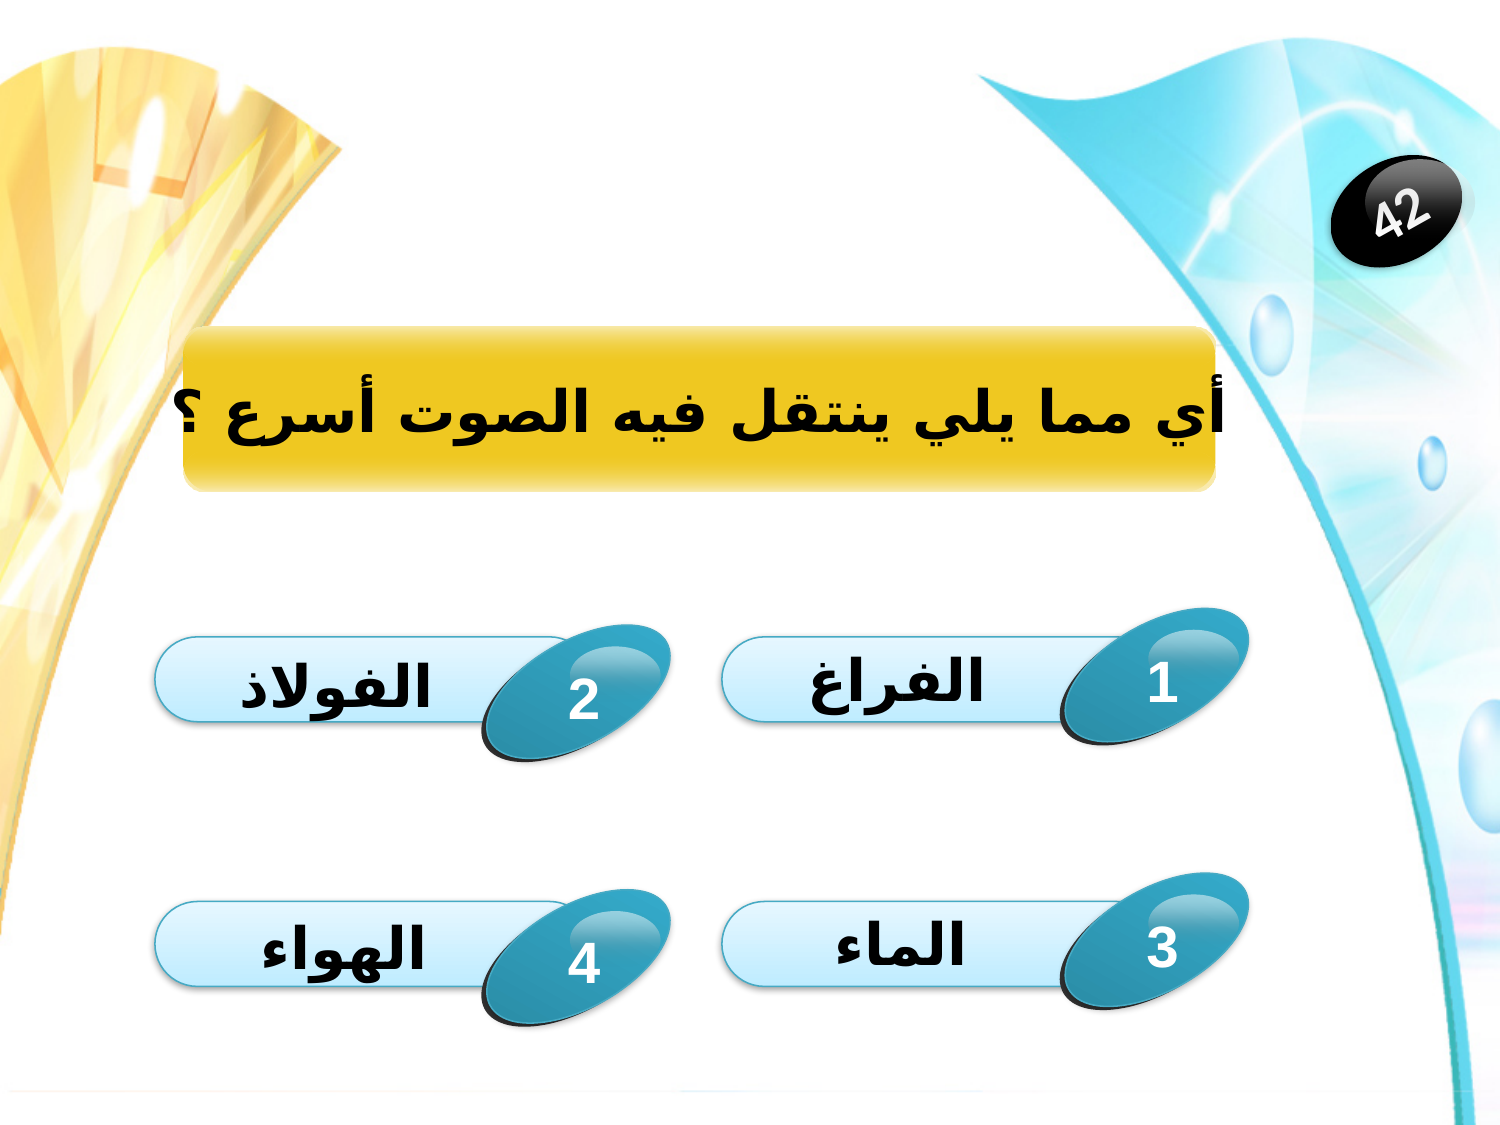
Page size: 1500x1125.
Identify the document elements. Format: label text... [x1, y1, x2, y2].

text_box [135, 901, 680, 1012]
text_box 42 [1330, 178, 1418, 268]
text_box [182, 325, 1216, 492]
picture [0, 0, 1500, 1125]
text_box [691, 888, 1259, 995]
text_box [154, 636, 680, 747]
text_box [721, 623, 1259, 731]
